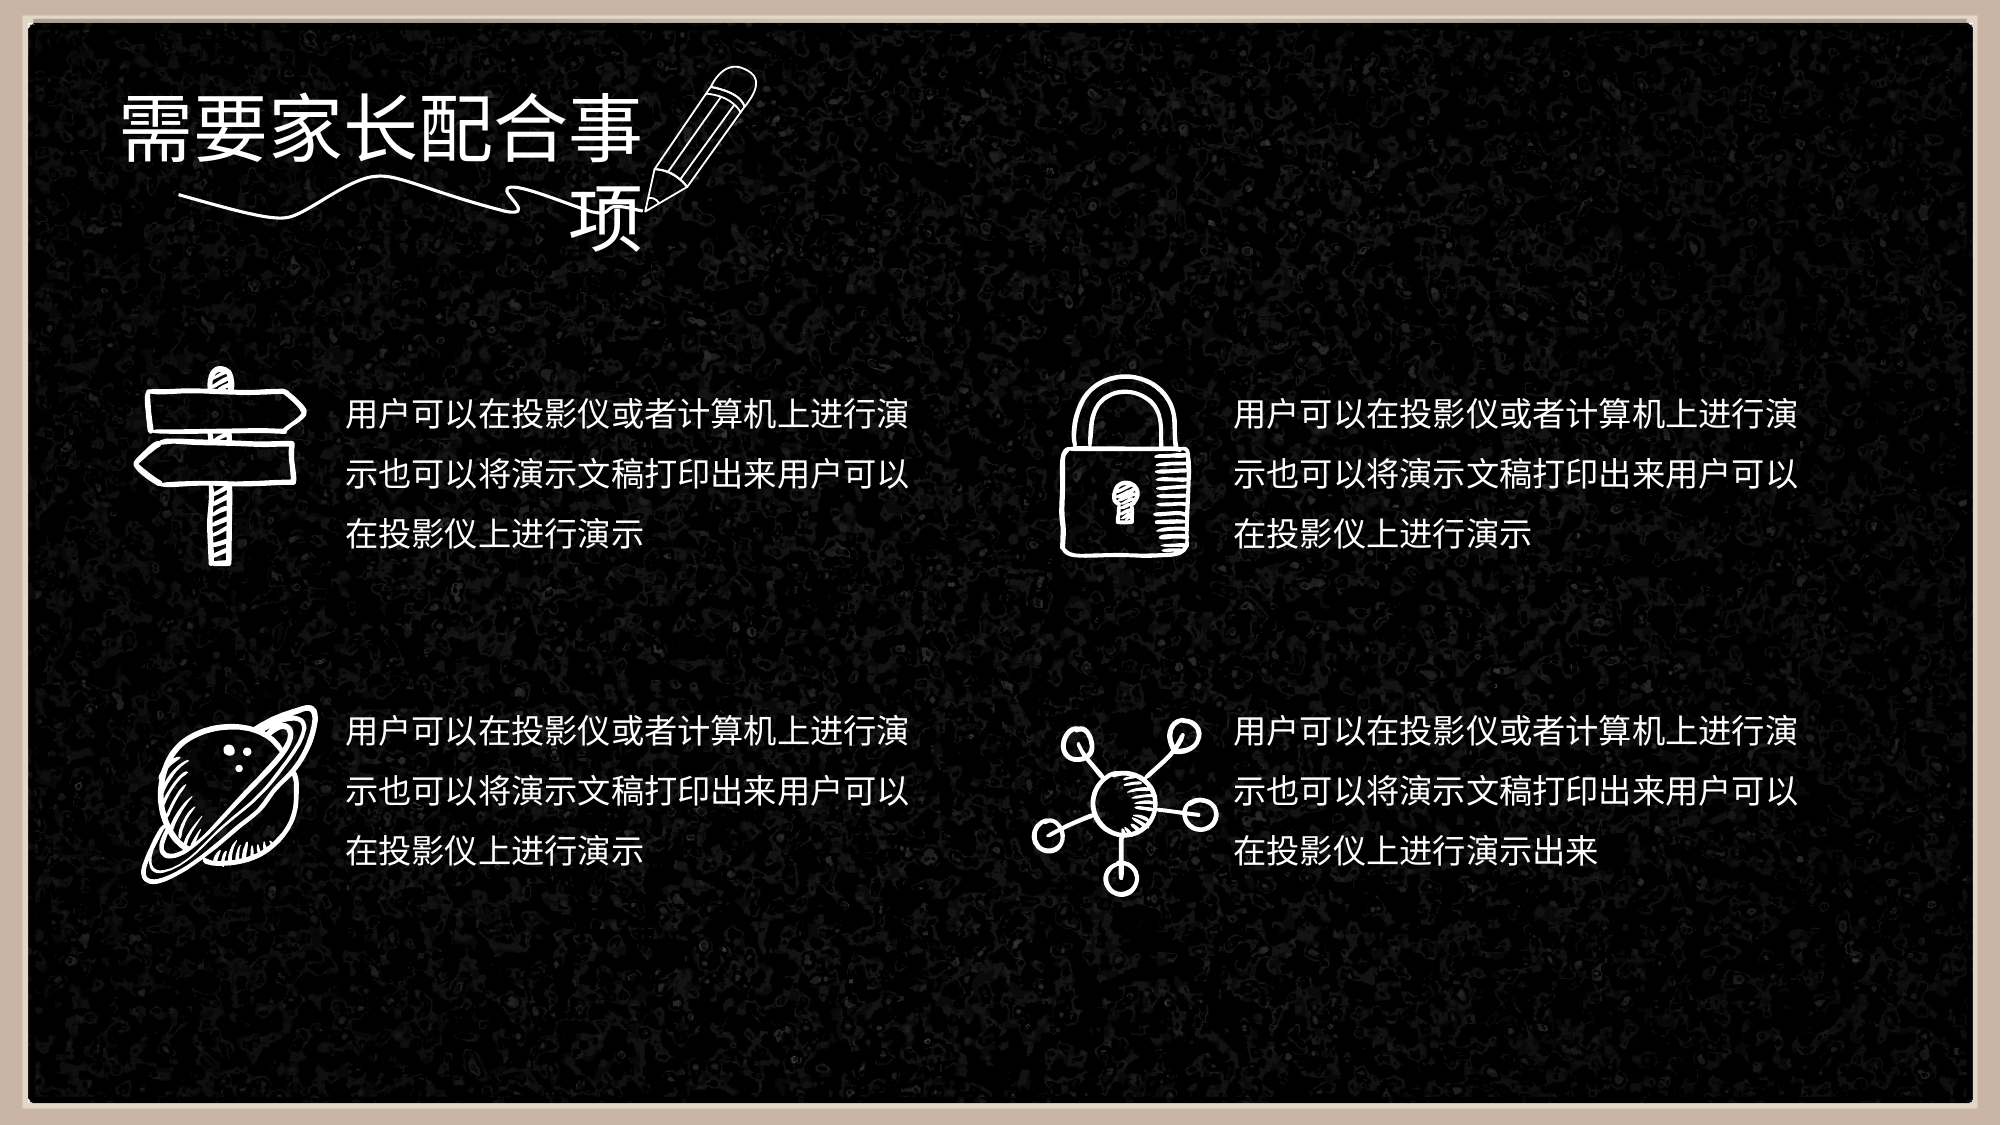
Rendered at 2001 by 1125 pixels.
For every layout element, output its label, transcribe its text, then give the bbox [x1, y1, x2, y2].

text_box 用户可以在投影仪或者计算机上进行演示也可以将演示文稿打印出来用户可以在投影仪上进行演示 [330, 366, 930, 561]
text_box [83, 63, 774, 235]
picture [0, 0, 2000, 1125]
text_box 用户可以在投影仪或者计算机上进行演示也可以将演示文稿打印出来用户可以在投影仪上进行演示出来 [1218, 683, 1818, 878]
text_box [141, 705, 318, 885]
text_box [1031, 717, 1218, 897]
text_box [1059, 374, 1192, 558]
text_box 用户可以在投影仪或者计算机上进行演示也可以将演示文稿打印出来用户可以在投影仪上进行演示 [1218, 366, 1818, 561]
text_box 用户可以在投影仪或者计算机上进行演示也可以将演示文稿打印出来用户可以在投影仪上进行演示 [330, 683, 930, 878]
text_box [133, 366, 307, 567]
